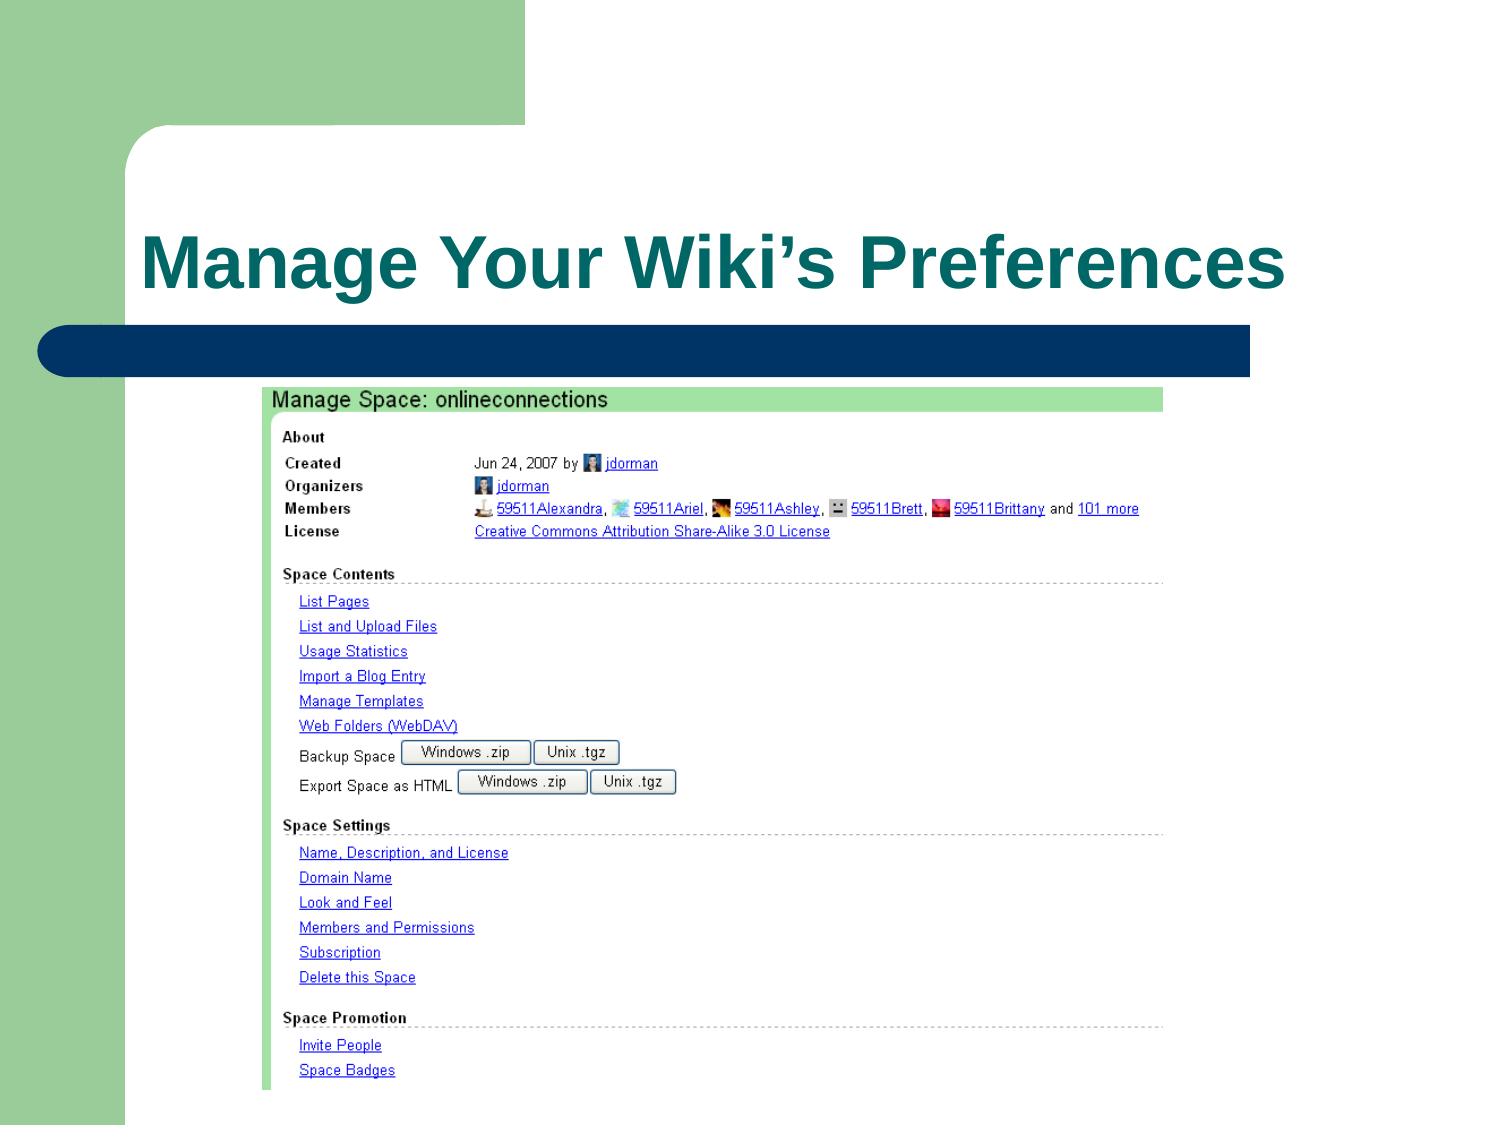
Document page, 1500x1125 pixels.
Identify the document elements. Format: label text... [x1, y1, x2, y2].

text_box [262, 387, 1163, 1090]
title Manage Your Wiki’s Preferences [124, 124, 1426, 313]
